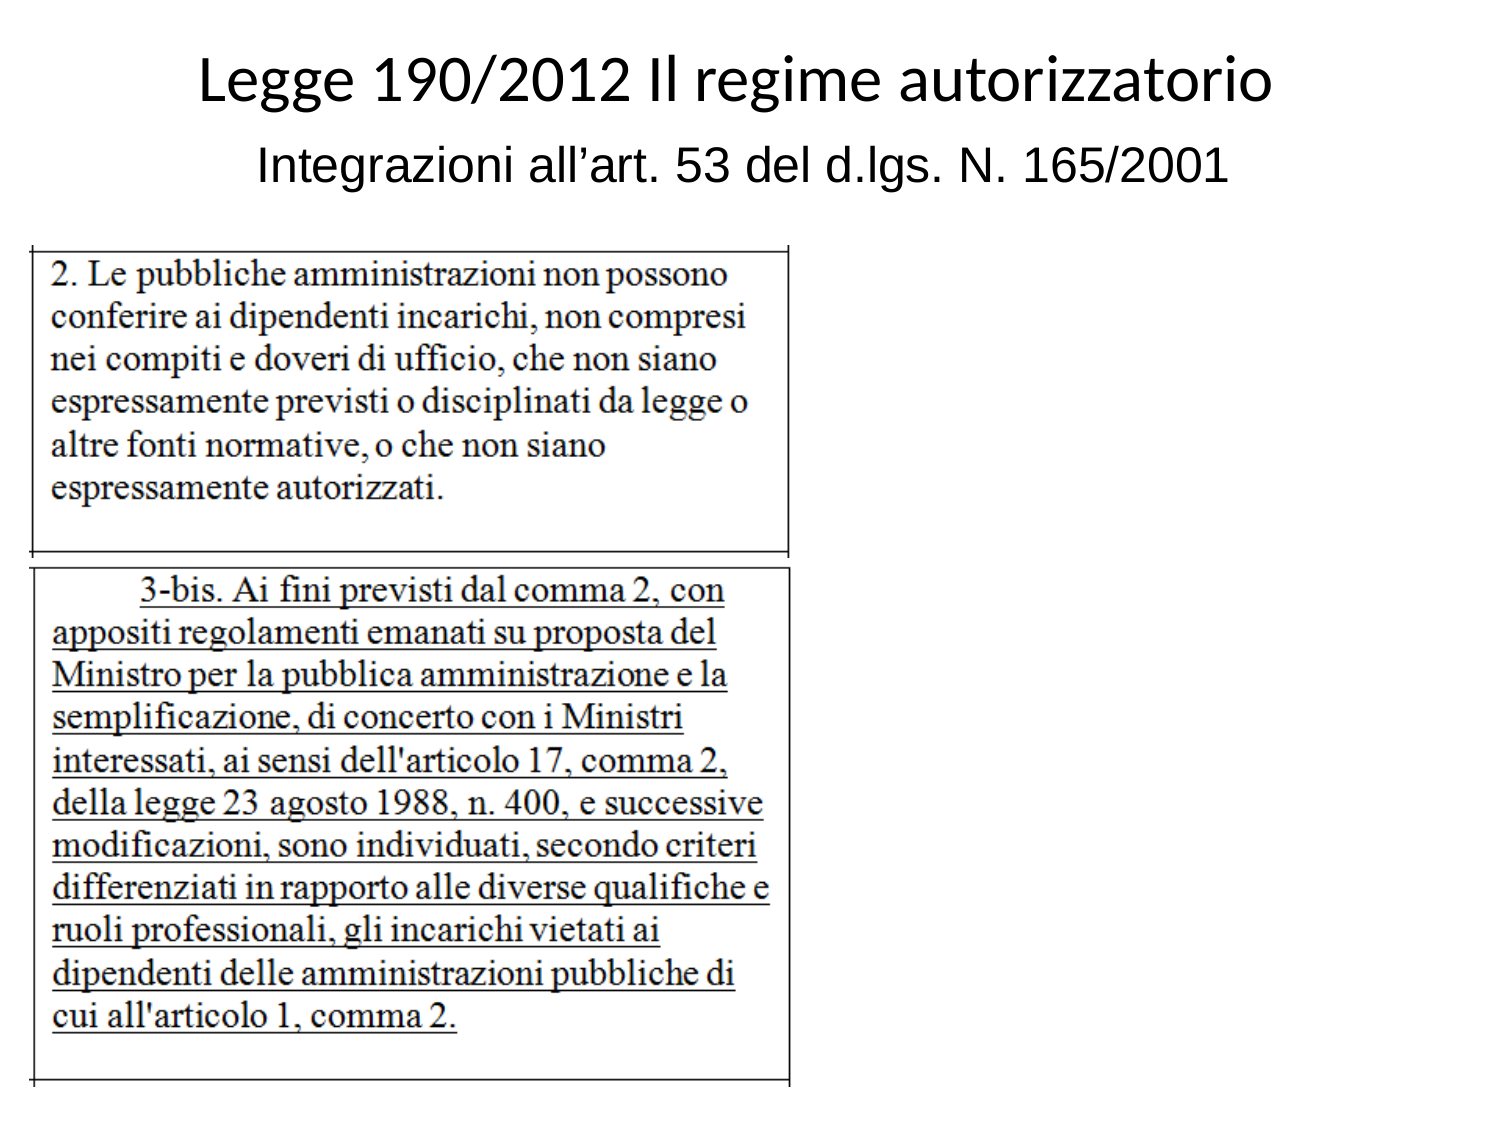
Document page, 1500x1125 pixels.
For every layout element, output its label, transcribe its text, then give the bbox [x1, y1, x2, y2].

picture [29, 245, 800, 1087]
title Legge 190/2012 Il regime autorizzatorio [76, 0, 1427, 150]
text_box Integrazioni all’art. 53 del d.lgs. N. 165/2001 [147, 125, 1341, 201]
